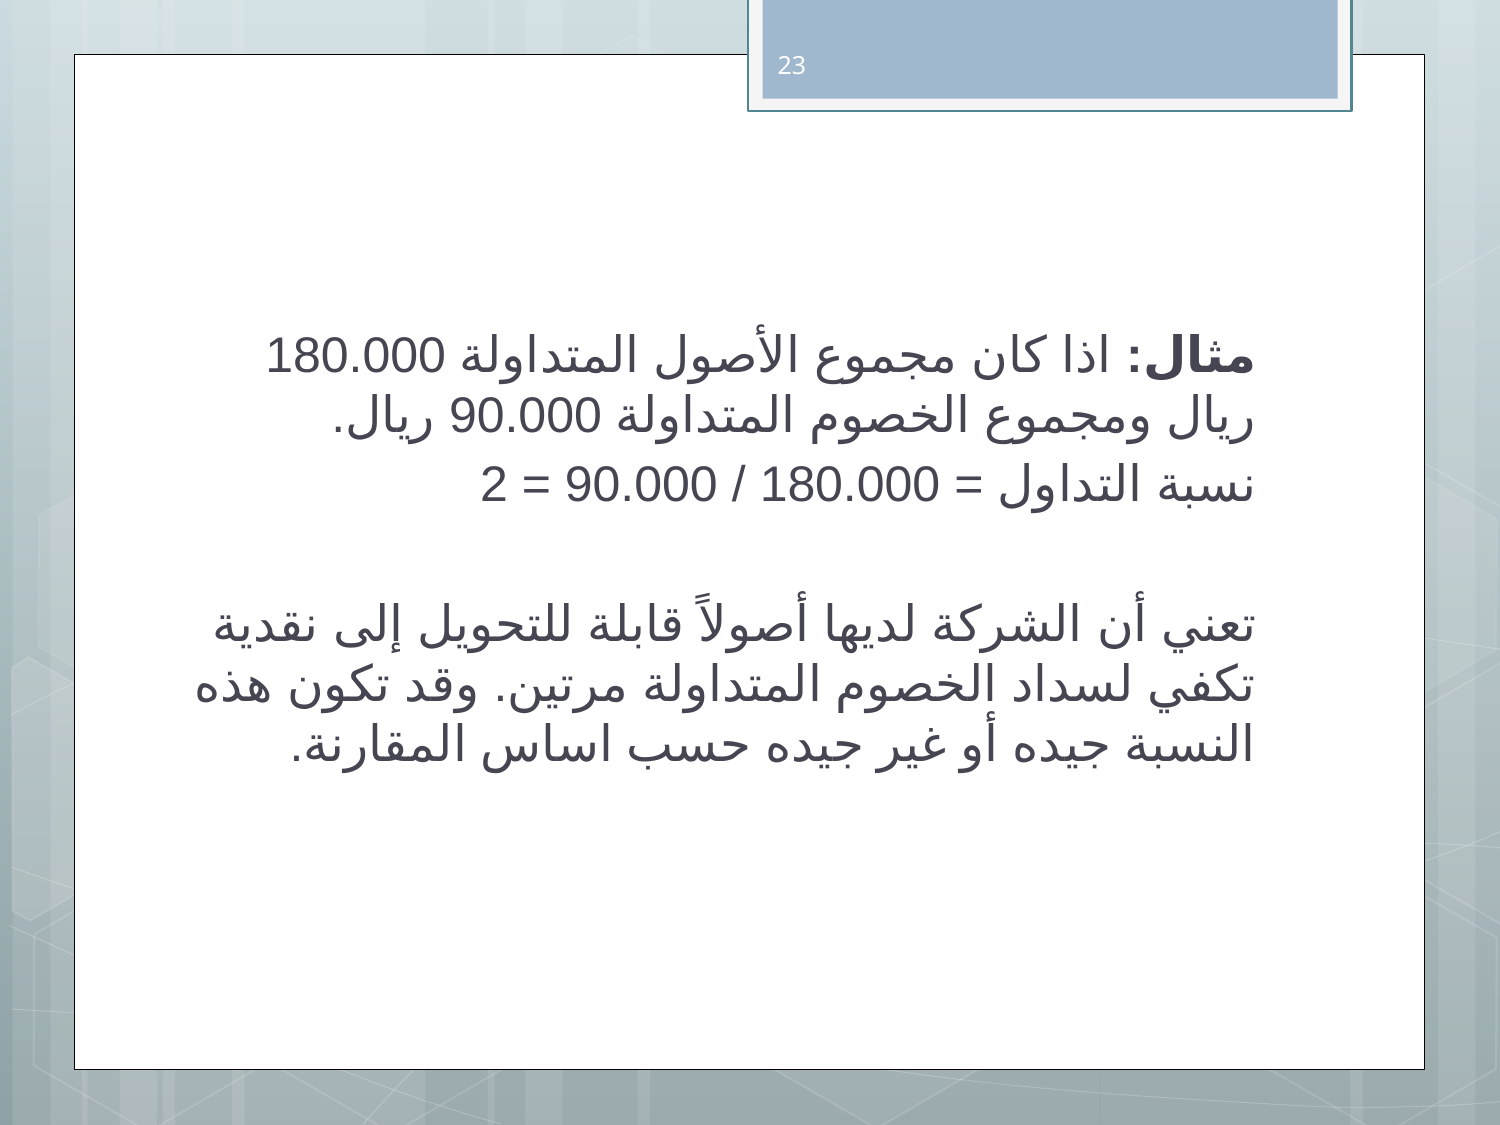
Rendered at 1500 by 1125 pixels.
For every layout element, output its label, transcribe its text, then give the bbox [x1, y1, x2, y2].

list مثال: اذا كان مجموع الأصول المتداولة 180.000 ريال ومجموع الخصوم المتداولة 90.000 ريال. نسبة التداول = 180.000 / 90.000 = 2 تعني أن الشركة لديها أصولاً قابلة للتحويل إلى نقدية تكفي لسداد الخصوم المتداولة مرتين. وقد تكون هذه النسبة جيده أو غير جيده حسب اساس المقارنة. [171, 314, 1283, 891]
slide_number 23 [762, 36, 982, 97]
